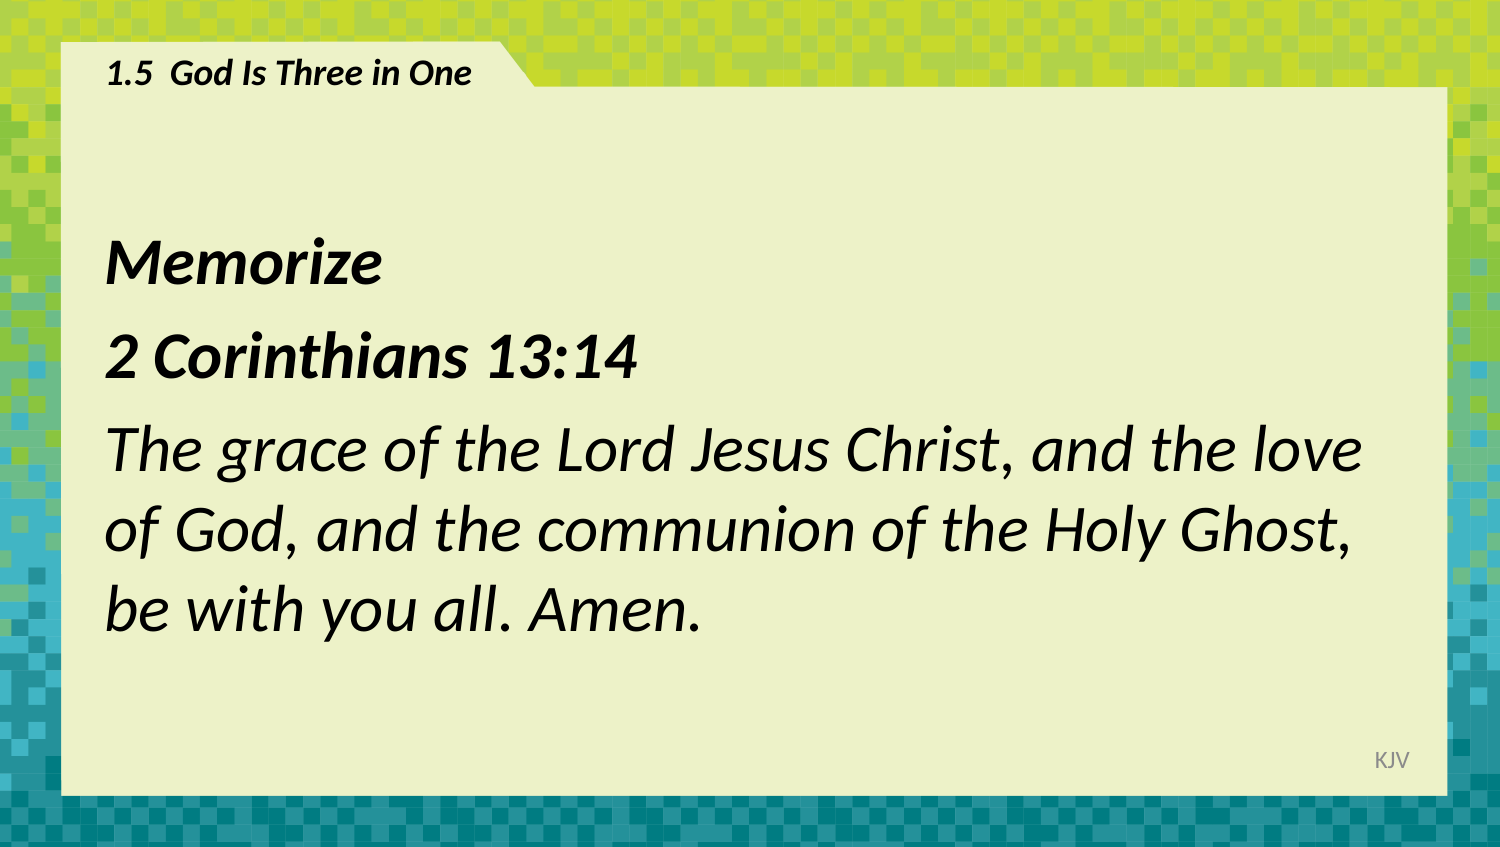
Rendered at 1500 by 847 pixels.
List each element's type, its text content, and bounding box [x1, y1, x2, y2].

title 1.5 God Is Three in One [89, 33, 1420, 108]
list Memorize 2 Corinthians 13:14 The grace of the Lord Jesus Christ, and the love of God, and the communion of the Holy Ghost, be with you all. Amen. [89, 141, 1403, 722]
picture [0, 0, 1500, 847]
footer KJV [950, 736, 1425, 782]
